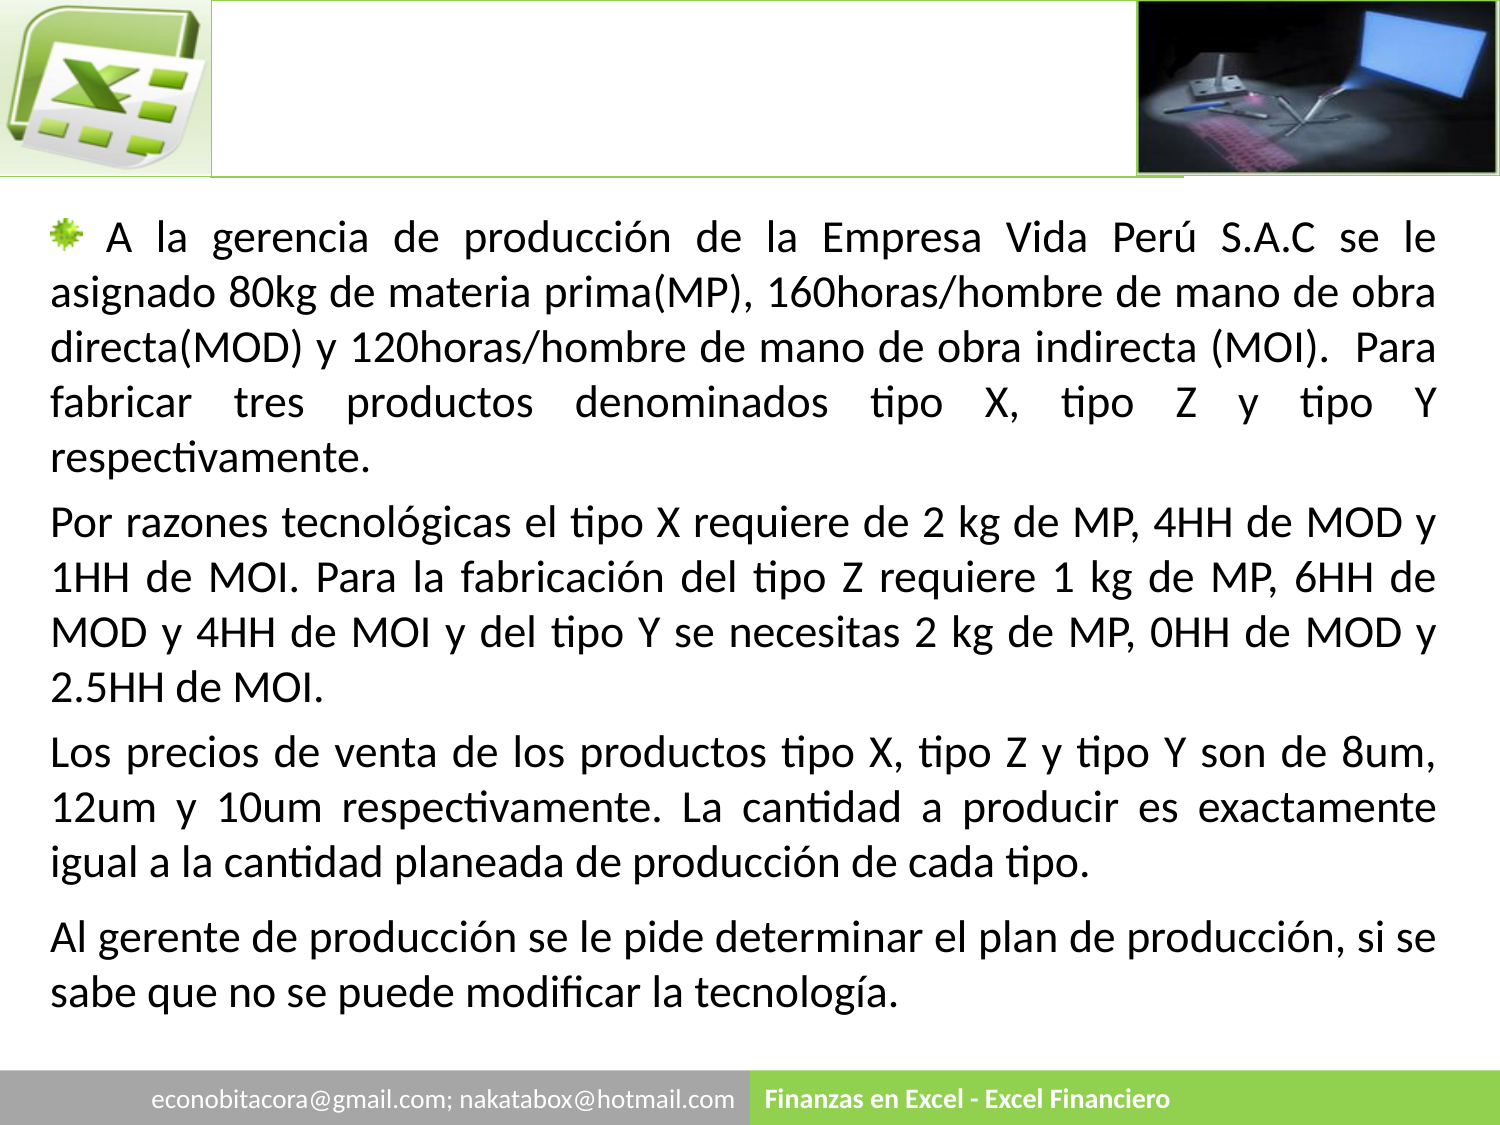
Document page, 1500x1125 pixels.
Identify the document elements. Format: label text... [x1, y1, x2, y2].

picture [1136, 0, 1500, 177]
text_box [212, 0, 1134, 178]
text_box Finanzas en Excel - Excel Financiero [749, 1070, 1500, 1125]
text_box econobitacora@gmail.com; nakatabox@hotmail.com [0, 1070, 749, 1125]
picture [50, 218, 83, 251]
picture [0, 0, 212, 177]
text_box A la gerencia de producción de la Empresa Vida Perú S.A.C se le asignado 80kg de materia prima(MP), 160horas/hombre de mano de obra directa(MOD) y 120horas/hombre de mano de obra indirecta (MOI). Para fabricar tres productos denominados tipo X, tipo Z y tipo Y respectivamente. Por razones tecnológicas el tipo X requiere de 2 kg de MP, 4HH de MOD y 1HH de MOI. Para la fabricación del tipo Z requiere 1 kg de MP, 6HH de MOD y 4HH de MOI y del tipo Y se necesitas 2 kg de MP, 0HH de MOD y 2.5HH de MOI. Los precios de venta de los productos tipo X, tipo Z y tipo Y son de 8um, 12um y 10um respectivamente. La cantidad a producir es exactamente igual a la cantidad planeada de producción de cada tipo. Al gerente de producción se le pide determinar el plan de producción, si se sabe que no se puede modificar la tecnología. [35, 199, 1454, 1020]
